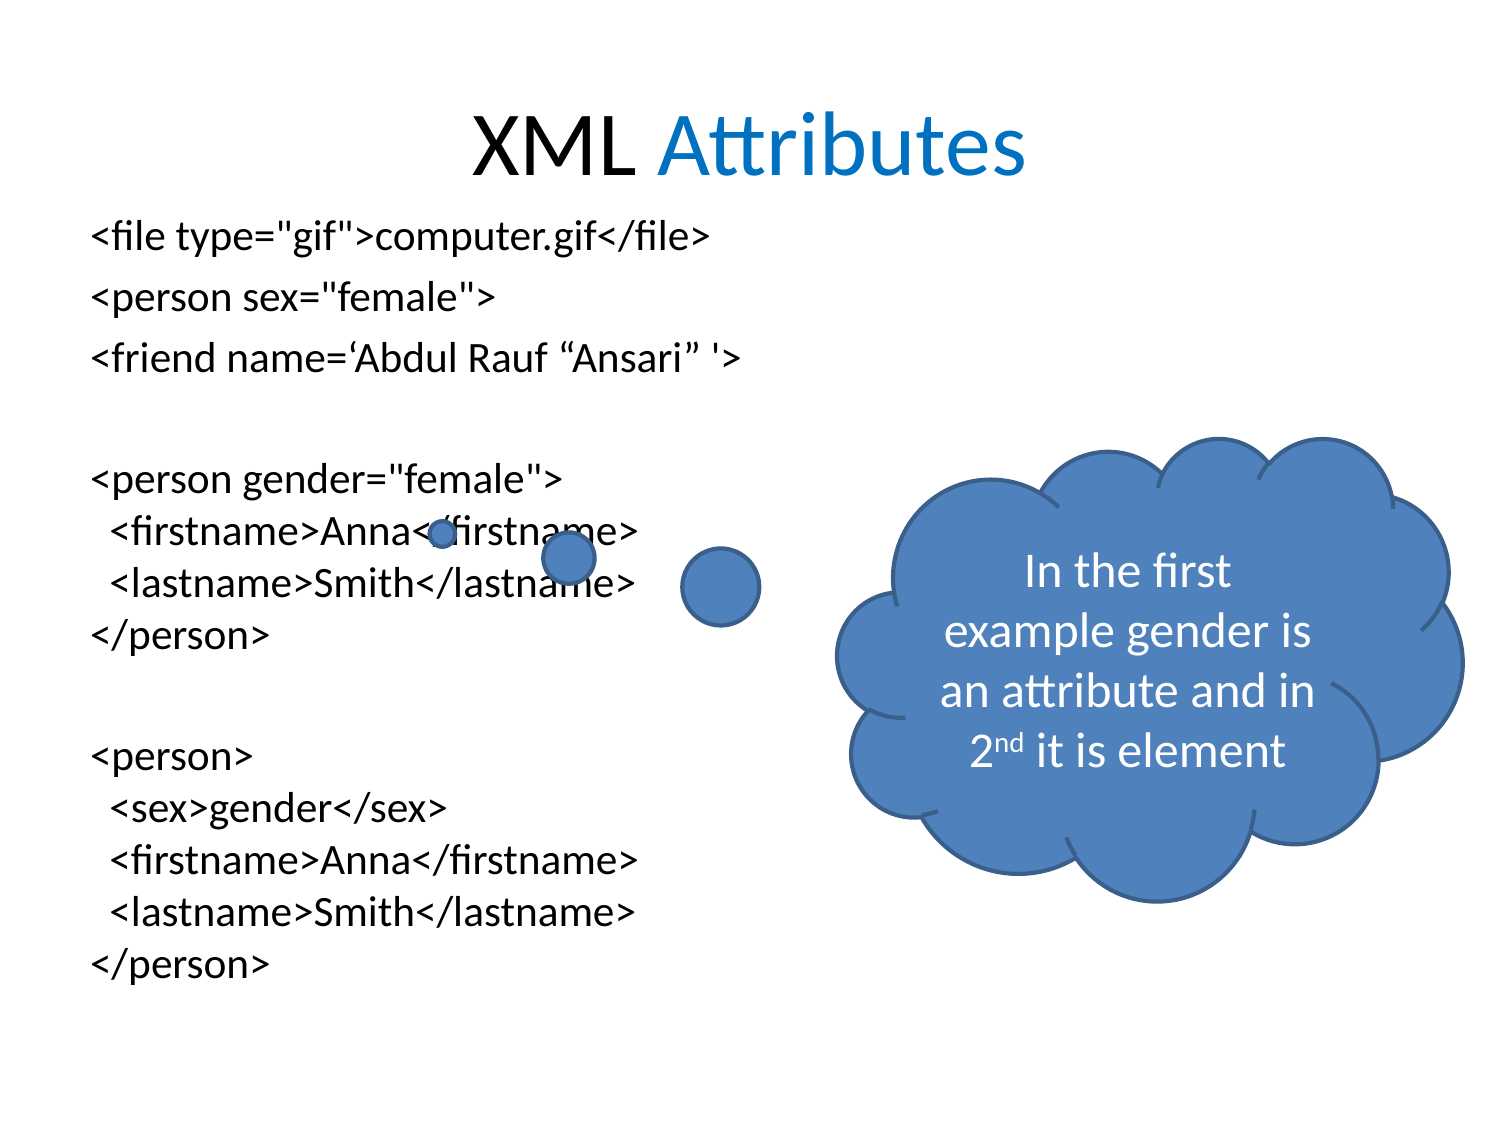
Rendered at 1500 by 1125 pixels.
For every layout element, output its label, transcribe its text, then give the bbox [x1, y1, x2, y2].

title XML Attributes [75, 45, 1425, 200]
list <file type="gif">computer.gif</file> <person sex="female"> <friend name=‘Abdul Rauf “Ansari” '> <person gender="female"> <firstname>Anna</firstname> <lastname>Smith</lastname> </person> <person> <sex>gender</sex> <firstname>Anna</firstname> <lastname>Smith</lastname> </person> [75, 200, 1425, 1005]
text_box In the first example gender is an attribute and in 2nd it is element [680, 546, 762, 628]
text_box In the first example gender is an attribute and in 2nd it is element [834, 436, 1465, 904]
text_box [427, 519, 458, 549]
text_box In the first example gender is an attribute and in 2nd it is element [541, 530, 597, 586]
